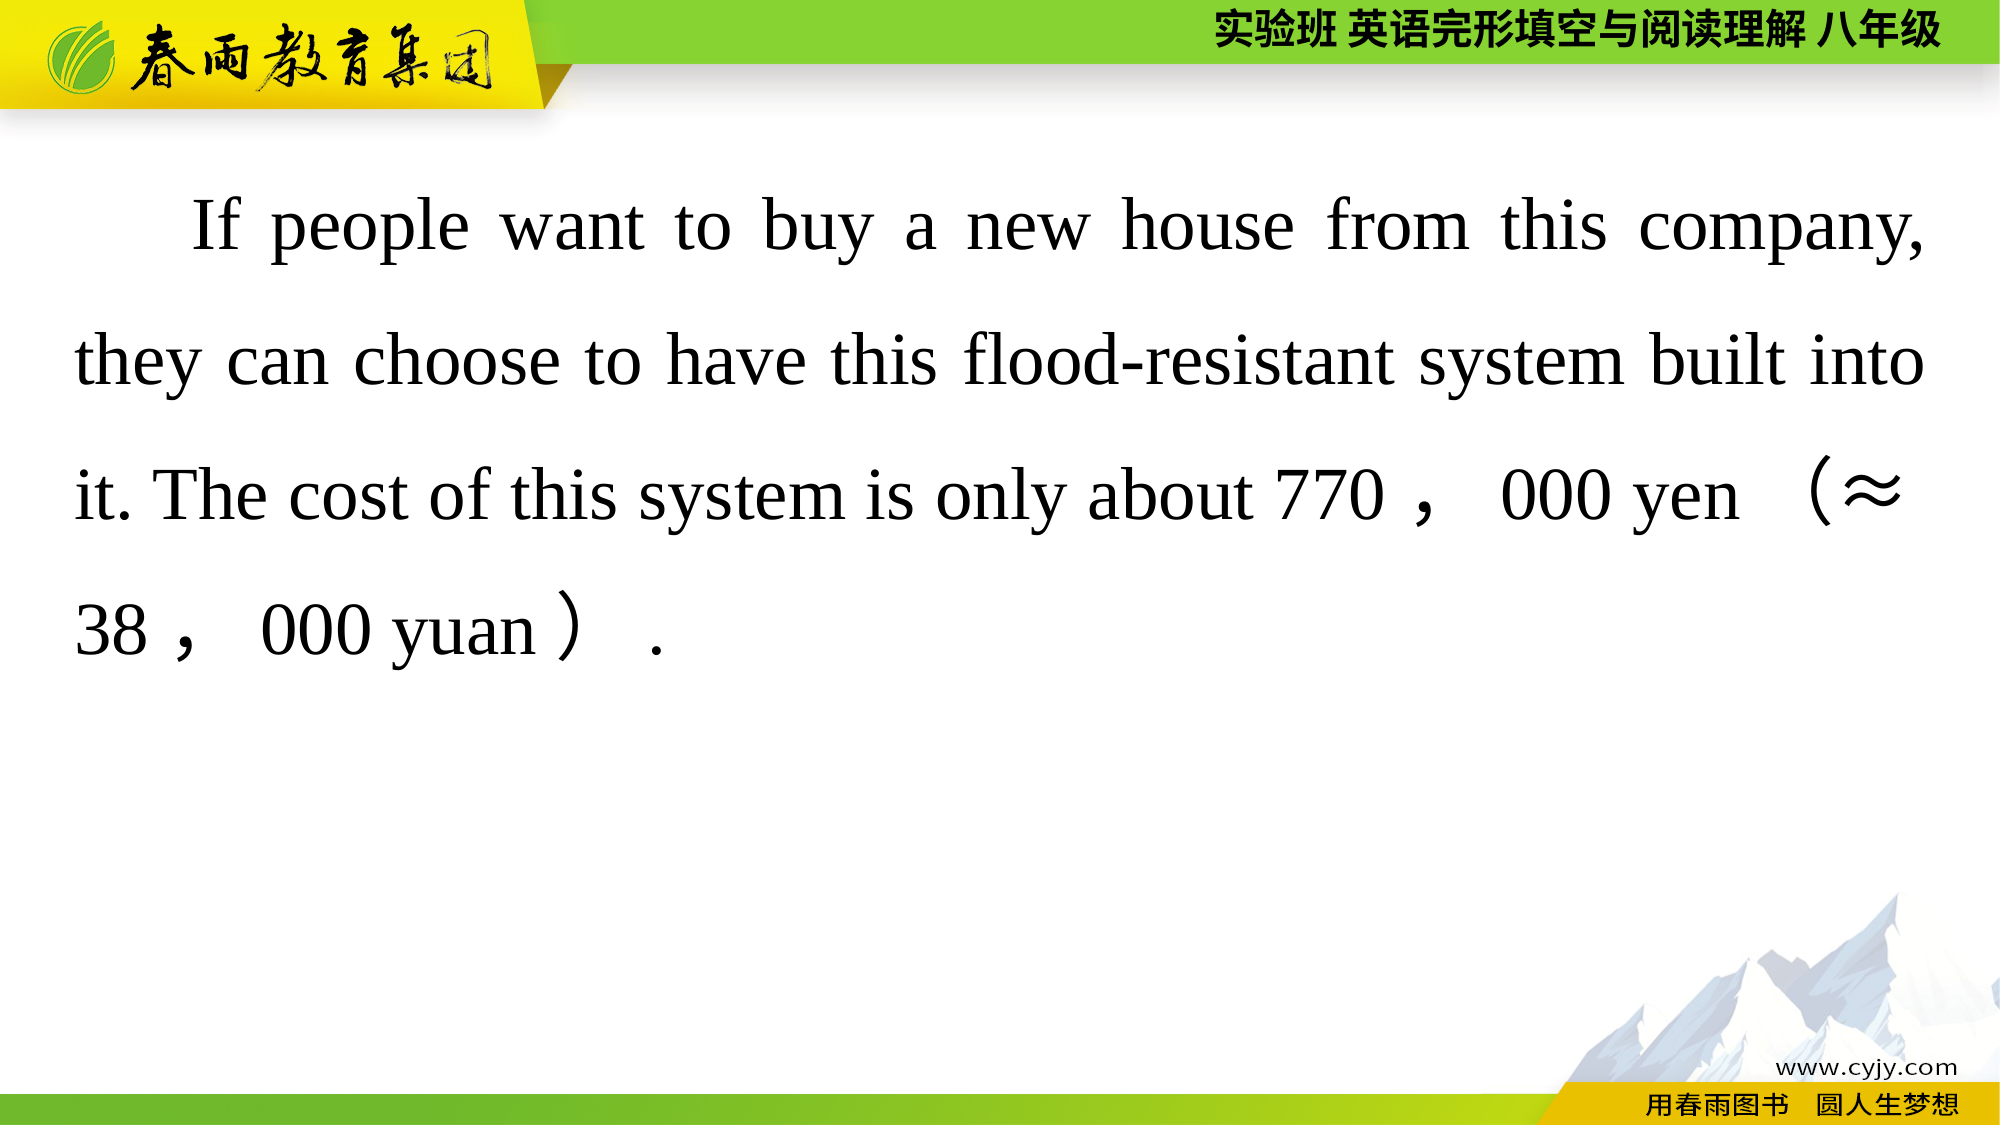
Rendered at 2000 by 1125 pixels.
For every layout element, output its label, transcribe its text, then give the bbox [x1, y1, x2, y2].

list If people want to buy a new house from this company, they can choose to have this flood-resistant system built into it. The cost of this system is only about 770，000 yen（≈38，000 yuan）. [59, 122, 1944, 666]
picture [0, 0, 2000, 1125]
